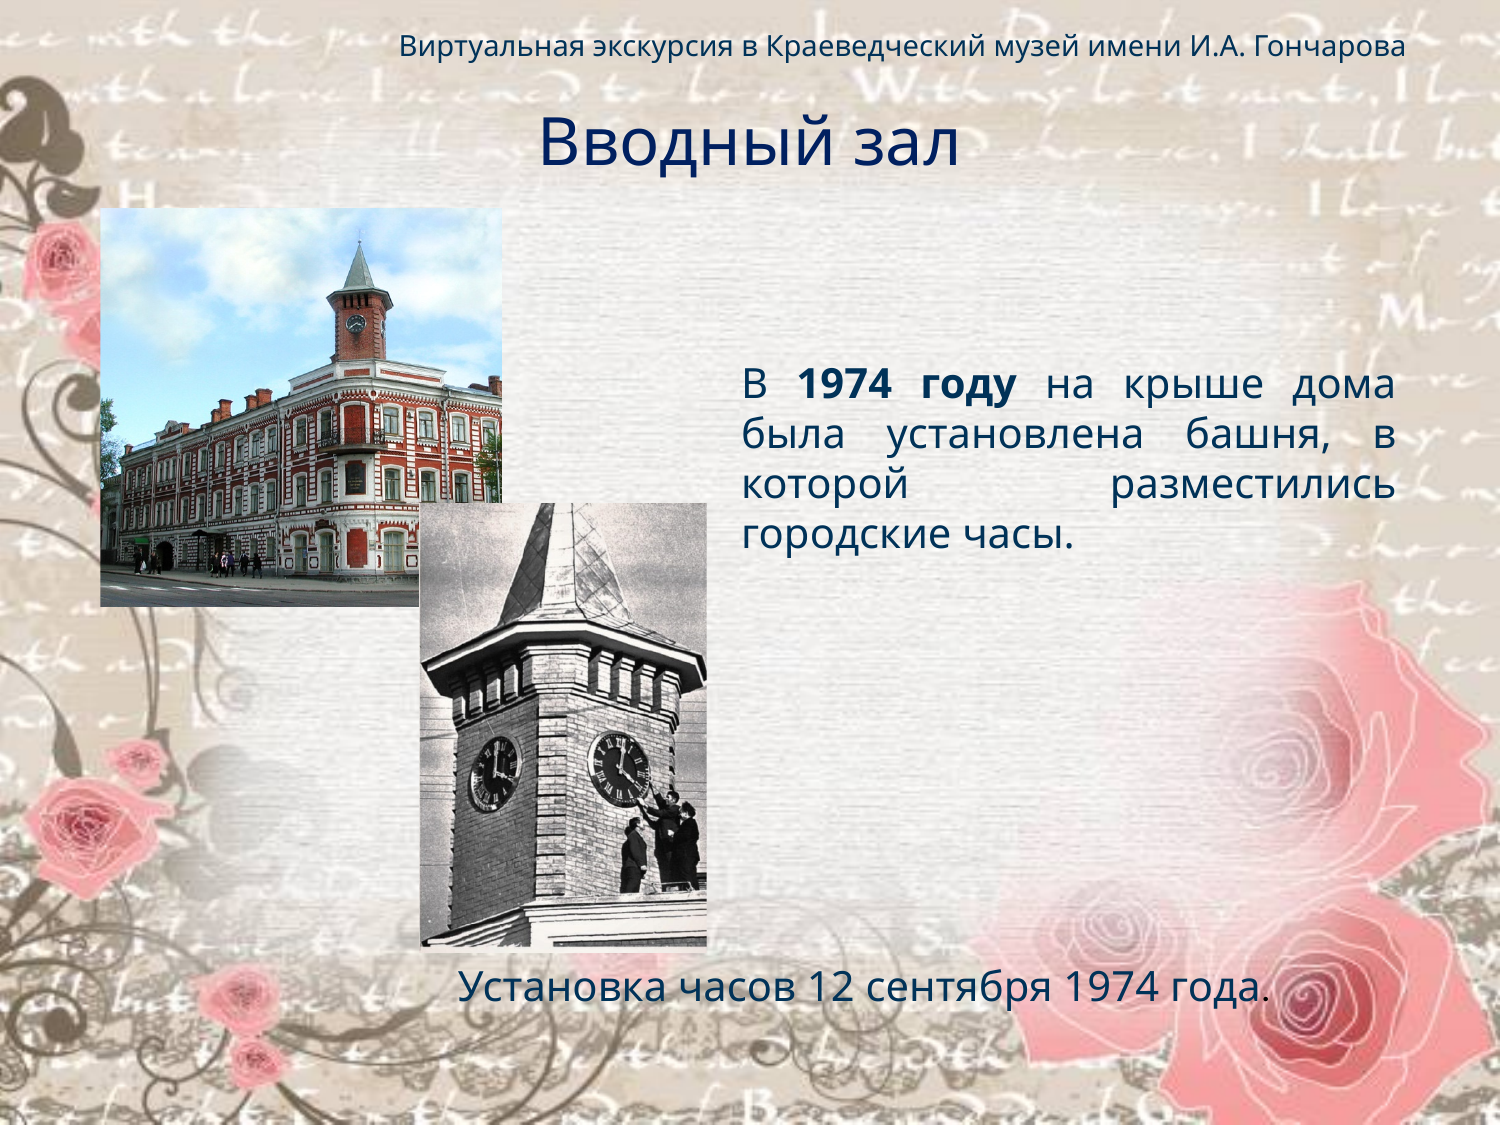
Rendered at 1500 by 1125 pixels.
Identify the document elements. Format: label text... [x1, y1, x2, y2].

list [100, 207, 503, 608]
picture [0, 0, 1500, 1125]
text_box Установка часов 12 сентября 1974 года. [442, 952, 1400, 1018]
title Вводный зал [75, 45, 1425, 233]
text_box Виртуальная экскурсия в Краеведческий музей имени И.А. Гончарова [383, 19, 1477, 70]
text_box В 1974 году на крыше дома была установлена башня, в которой разместились городские часы. [726, 349, 1412, 565]
